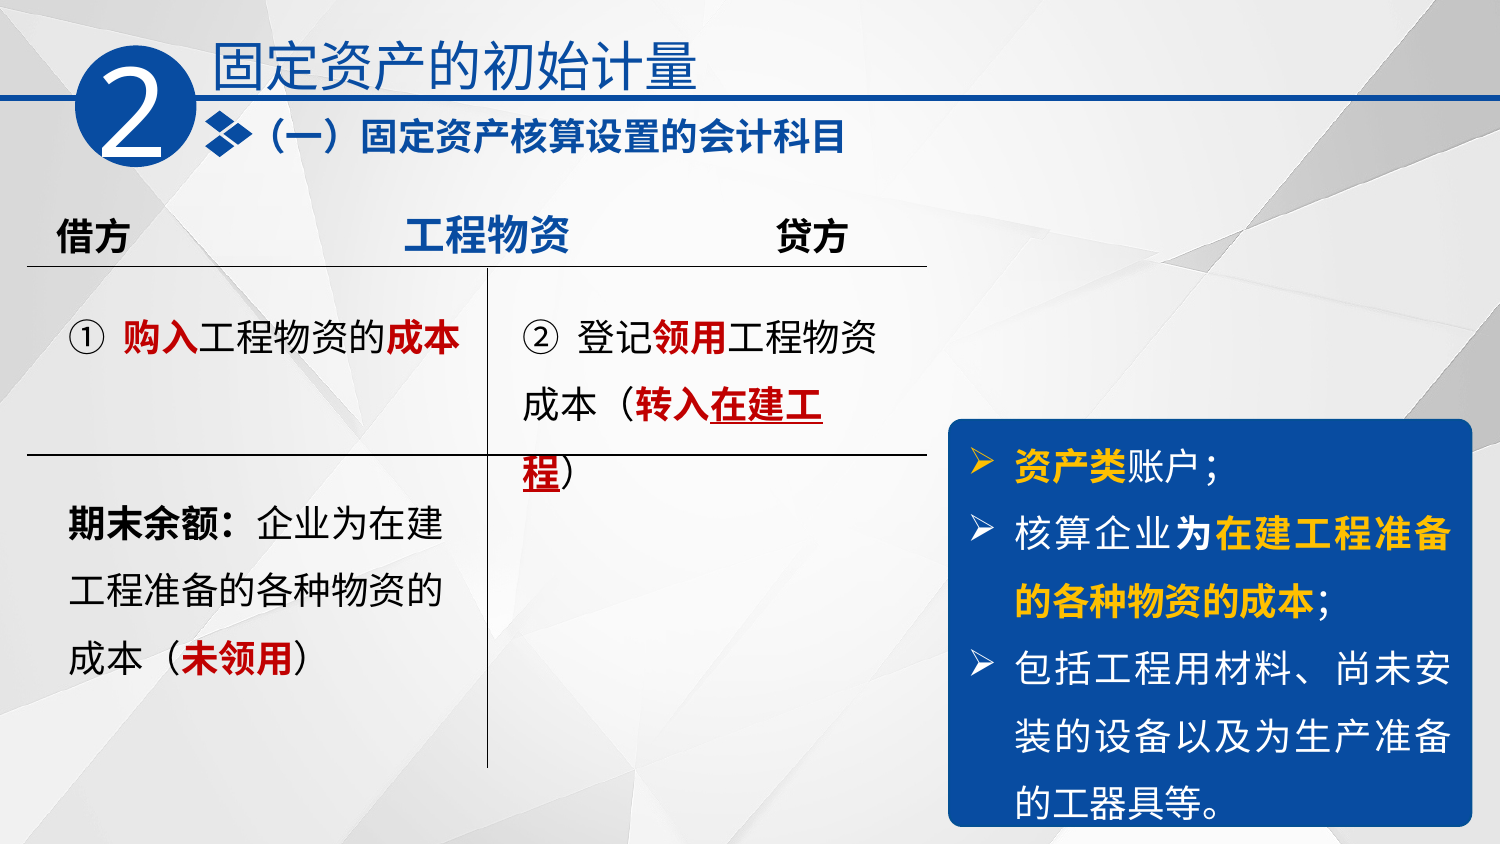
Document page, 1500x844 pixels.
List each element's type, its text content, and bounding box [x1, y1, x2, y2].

text_box 固定资产的初始计量 [198, 37, 713, 92]
text_box ① 购入工程物资的成本 [53, 283, 477, 367]
text_box ② 登记领用工程物资成本（转入在建工程） [507, 464, 897, 502]
text_box [75, 74, 84, 97]
text_box 贷方 [760, 205, 866, 265]
text_box 工程物资 [372, 201, 602, 265]
text_box [205, 110, 235, 133]
text_box [223, 122, 253, 145]
text_box [205, 135, 235, 158]
text_box 期末余额：企业为在建工程准备的各种物资的成本（未领用） [53, 469, 477, 687]
text_box 借方 [41, 205, 147, 265]
text_box （一）固定资产核算设置的会计科目 [235, 107, 861, 164]
text_box [75, 107, 84, 138]
picture [0, 101, 1500, 844]
text_box 资产类账户； 核算企业为在建工程准备的各种物资的成本； 包括工程用材料、尚未安装的设备以及为生产准备的工器具等。 [949, 419, 1472, 826]
picture [0, 0, 1500, 95]
text_box ② 登记领用工程物资成本（转入在建工程） [507, 283, 897, 454]
text_box 2 [84, 107, 203, 171]
text_box 2 [84, 45, 203, 97]
